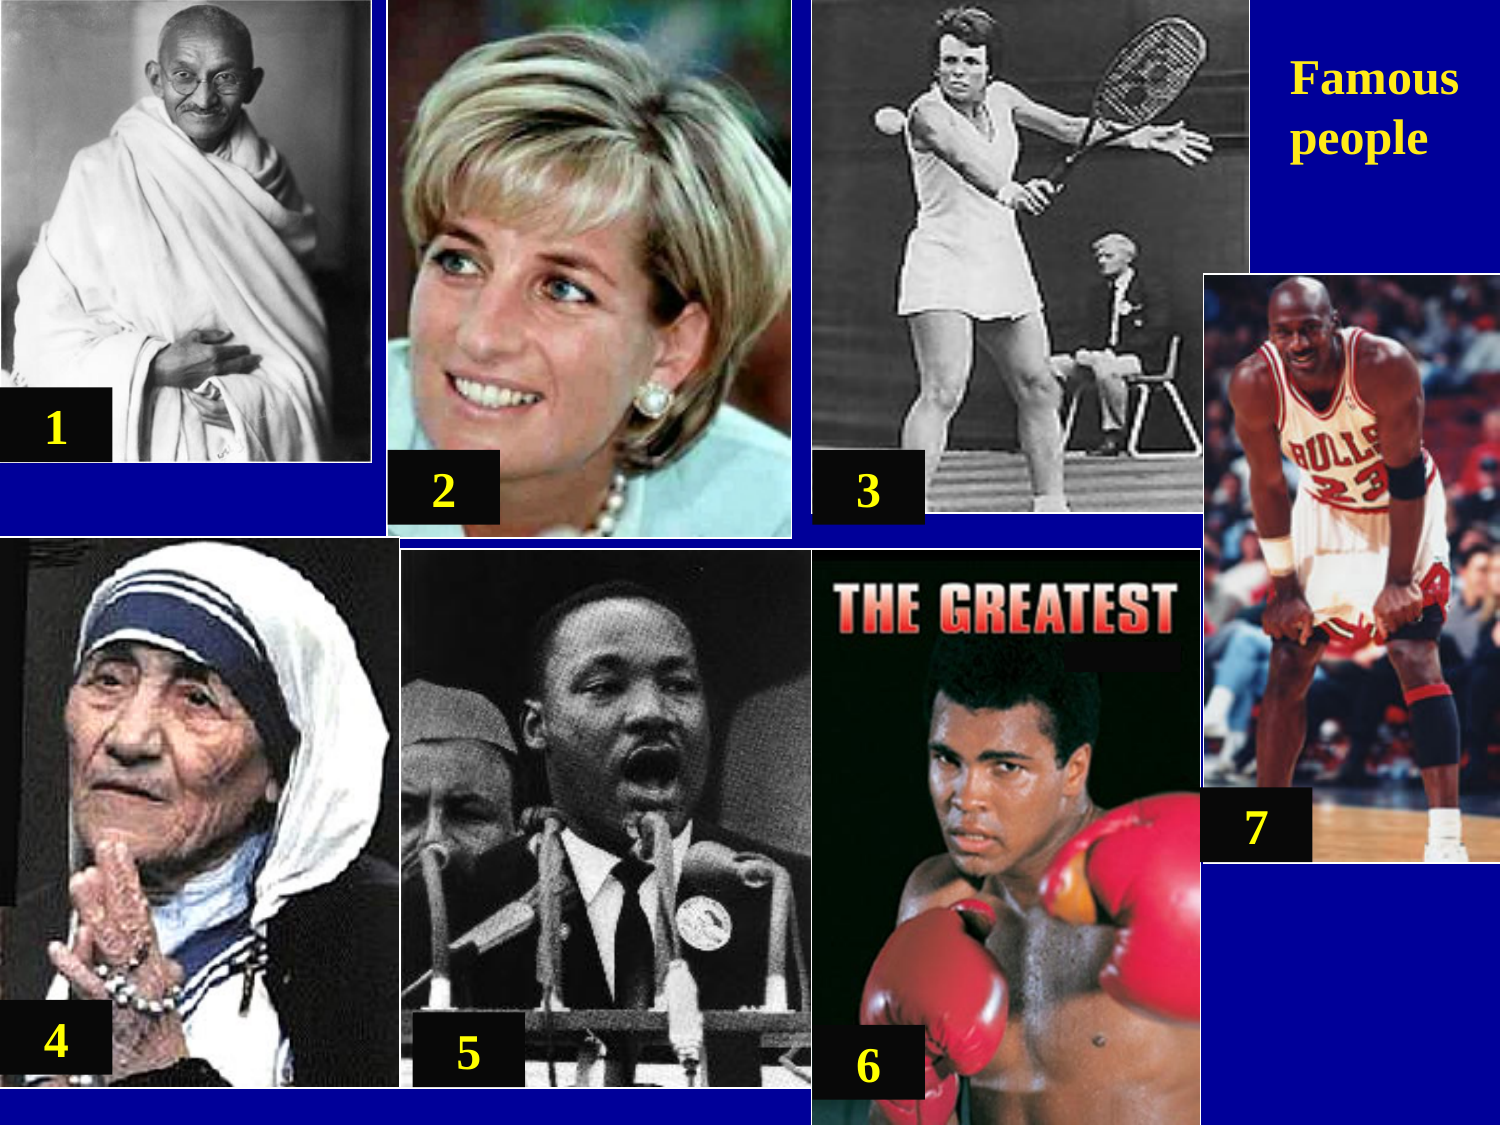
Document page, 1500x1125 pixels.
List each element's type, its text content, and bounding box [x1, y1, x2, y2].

picture [812, 0, 1500, 863]
picture [400, 549, 812, 1088]
text_box 3 [812, 520, 925, 525]
picture [0, 0, 791, 1088]
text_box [812, 549, 1201, 1125]
text_box Famous people [1274, 37, 1500, 173]
picture [0, 0, 372, 463]
